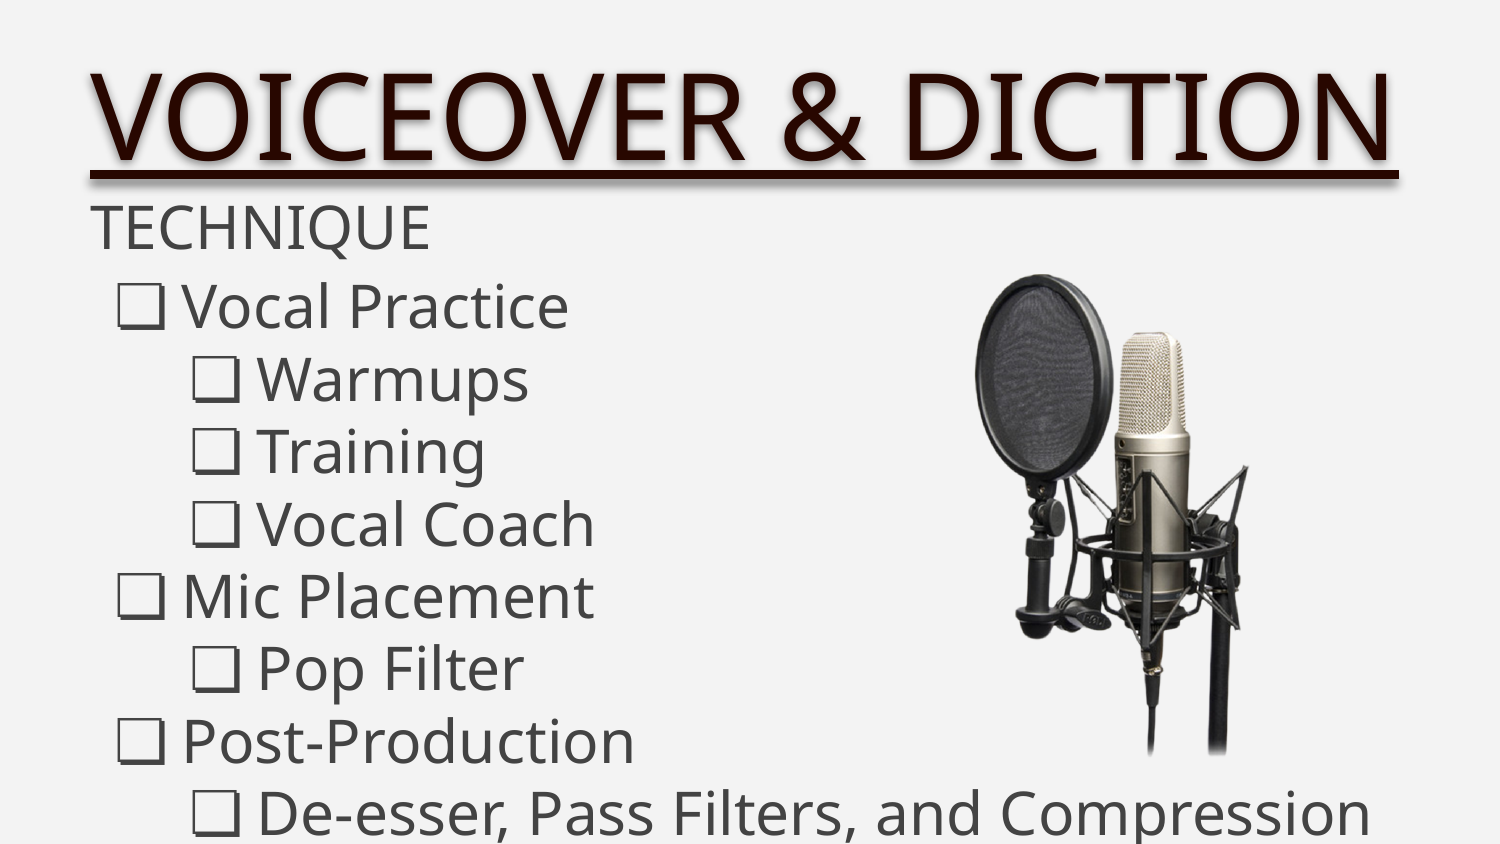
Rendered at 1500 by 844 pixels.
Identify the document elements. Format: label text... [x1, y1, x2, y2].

text_box VOICEOVER & DICTION [75, 24, 1425, 174]
picture [822, 230, 1402, 810]
text_box TECHNIQUE [75, 174, 1425, 247]
text_box Vocal Practice Warmups Training Vocal Coach Mic Placement Pop Filter Post-Production De-esser, Pass Filters, and Compression [91, 253, 1425, 844]
